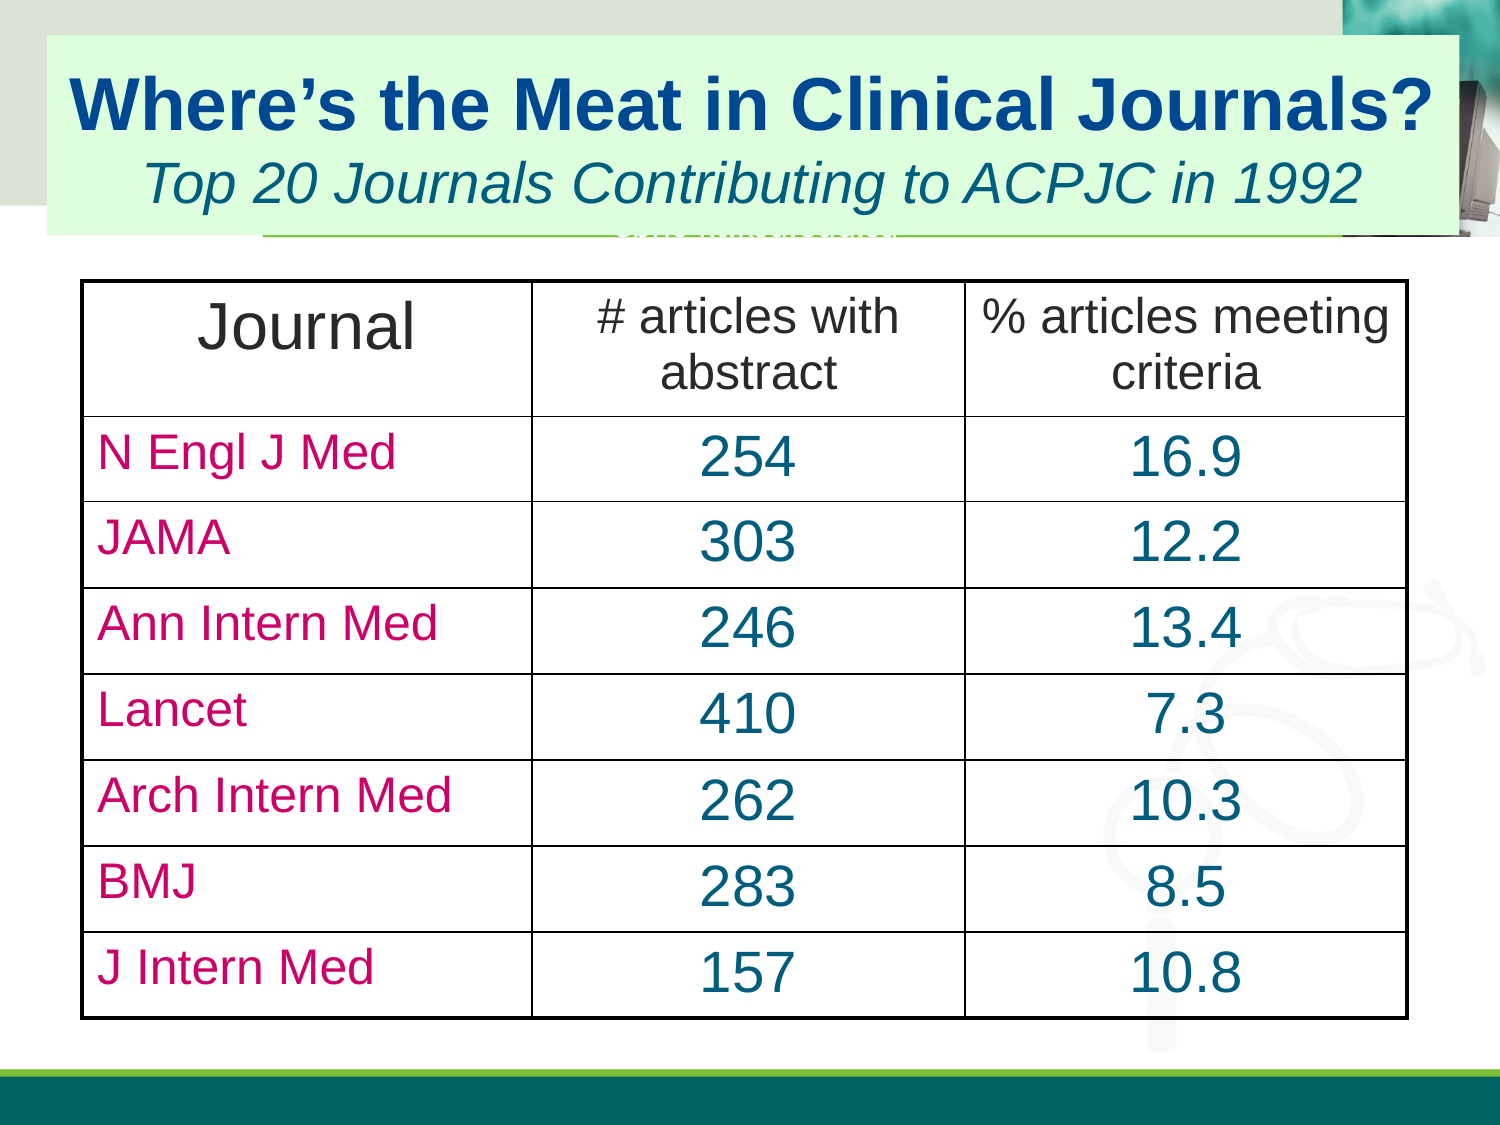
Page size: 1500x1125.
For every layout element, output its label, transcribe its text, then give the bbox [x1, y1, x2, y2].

table_cell N Engl J Med [84, 417, 531, 501]
table_cell 8.5 [966, 847, 1405, 931]
table_cell 13.4 [966, 589, 1405, 673]
table_cell JAMA [84, 502, 531, 587]
table_cell Arch Intern Med [84, 761, 531, 845]
table_header % articles meeting criteria [966, 283, 1405, 416]
table_cell 16.9 [966, 417, 1405, 501]
table_cell 303 [533, 502, 964, 587]
table_cell BMJ [84, 847, 531, 931]
table_cell Ann Intern Med [84, 589, 531, 673]
table_cell 157 [533, 933, 964, 1016]
table_header Journal [84, 283, 531, 416]
table_cell 254 [533, 417, 964, 501]
table_cell 283 [533, 847, 964, 931]
table_cell J Intern Med [84, 933, 531, 1016]
picture [0, 0, 1500, 1125]
table_cell Lancet [84, 675, 531, 759]
table_header # articles with abstract [533, 283, 964, 416]
table_cell 410 [533, 675, 964, 759]
table_cell 12.2 [966, 502, 1405, 587]
table_cell 10.8 [966, 933, 1405, 1016]
table_cell 7.3 [966, 675, 1405, 759]
title Where’s the Meat in Clinical Journals? Top 20 Journals Contributing to ACPJC in 1992 [46, 34, 1460, 236]
table_cell 10.3 [966, 761, 1405, 845]
table_cell 262 [533, 761, 964, 845]
table_cell 246 [533, 589, 964, 673]
